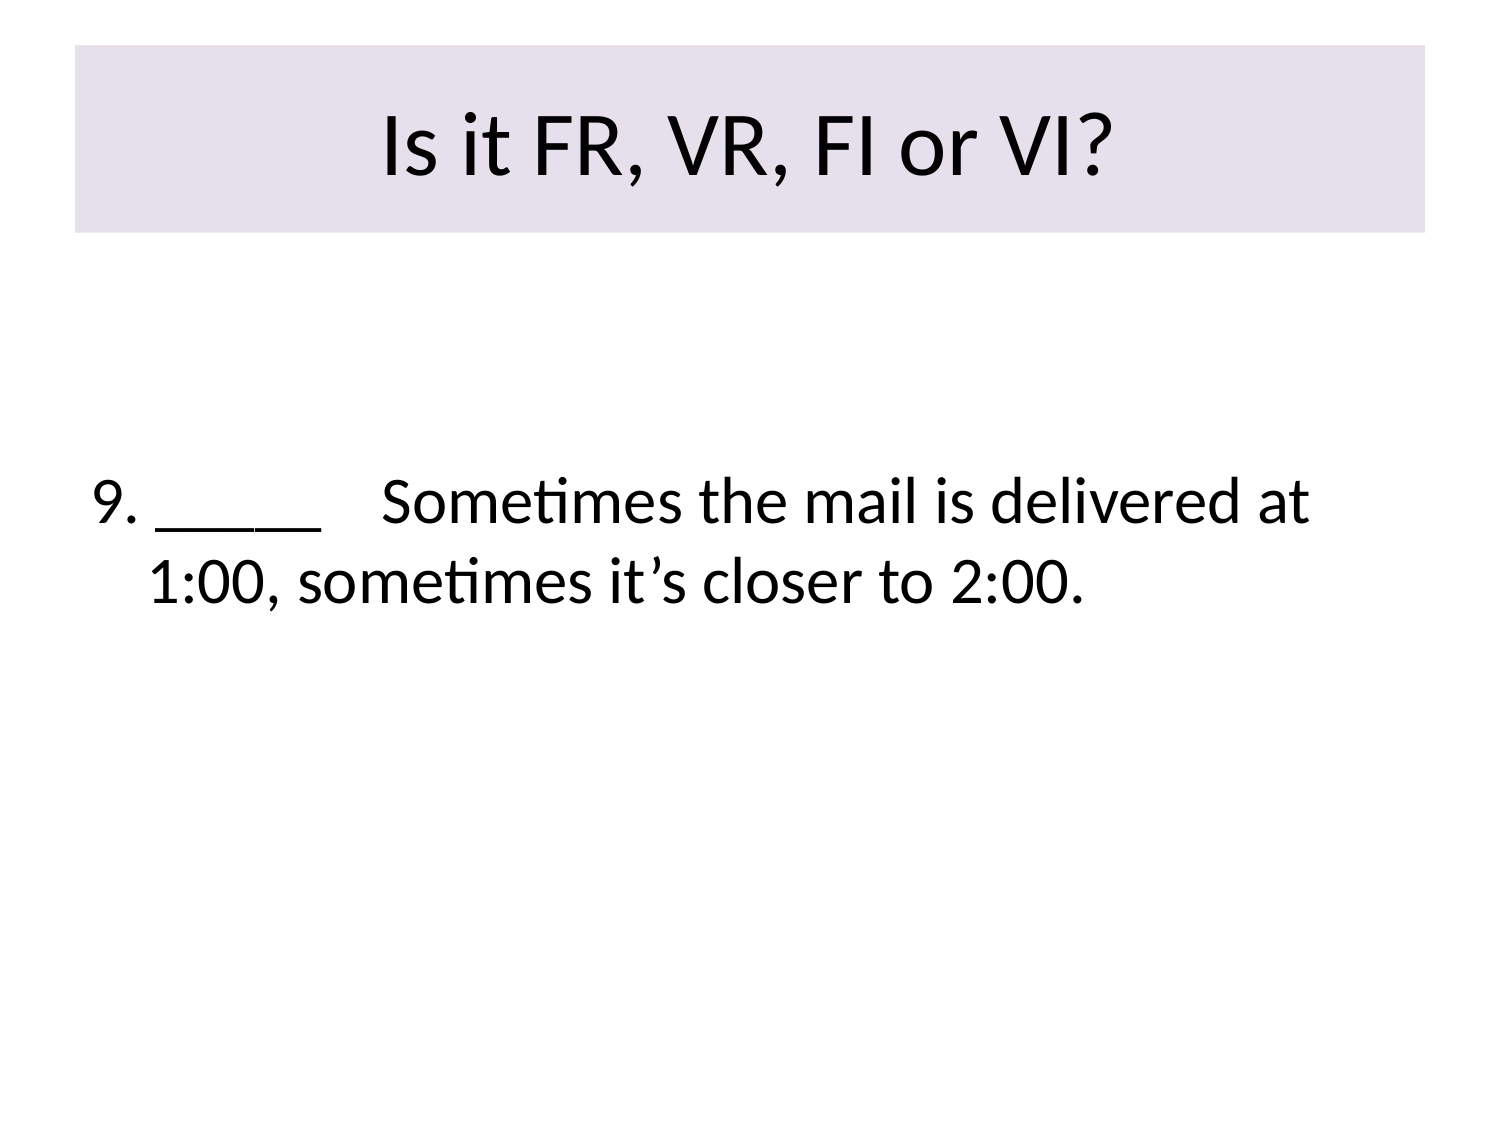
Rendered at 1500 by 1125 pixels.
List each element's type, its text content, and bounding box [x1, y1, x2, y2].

list 9. _____ Sometimes the mail is delivered at 1:00, sometimes it’s closer to 2:00. [75, 262, 1425, 1005]
title Is it FR, VR, FI or VI? [75, 45, 1425, 233]
